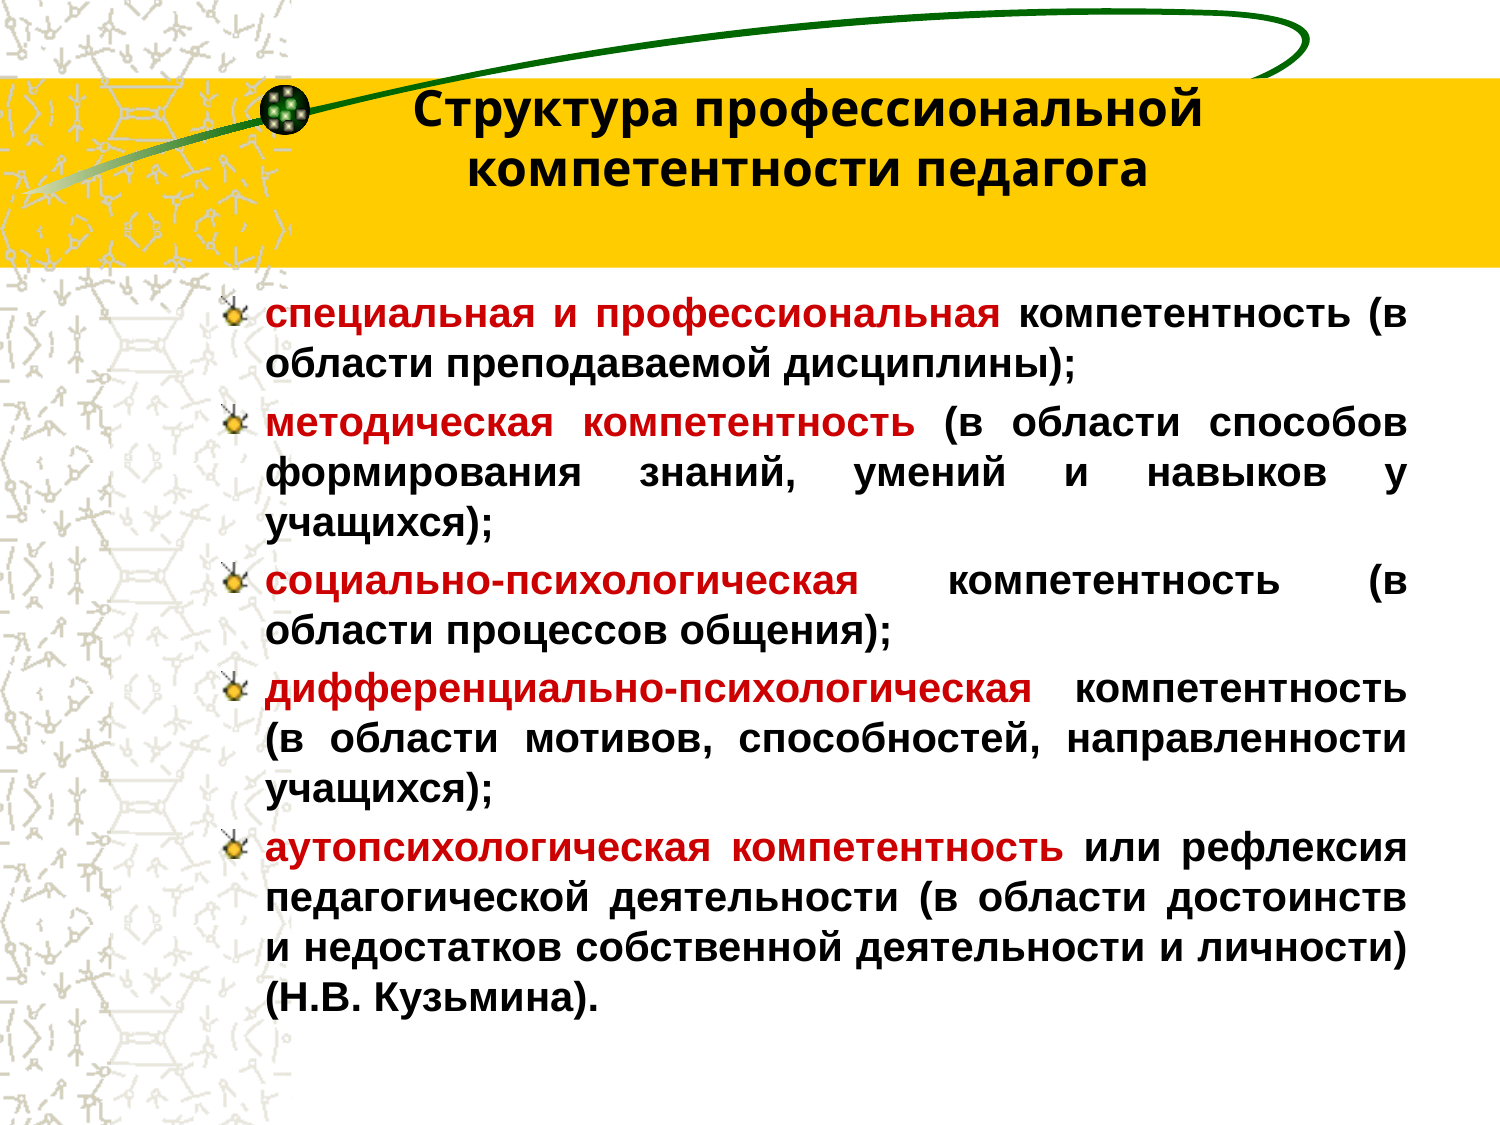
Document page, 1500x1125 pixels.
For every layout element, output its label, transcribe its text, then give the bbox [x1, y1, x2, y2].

list специальная и профессиональная компетентность (в области преподаваемой дисциплины); методическая компетентность (в области способов формирования знаний, умений и навыков у учащихся); социально-психологическая компетентность (в области процессов общения); дифференциально-психологическая компетентность (в области мотивов, способностей, направленности учащихся); аутопсихологическая компетентность или рефлексия педагогической деятельности (в области достоинств и недостатков собственной деятельности и личности) (Н.В. Кузьмина). [206, 219, 1424, 1036]
picture [0, 0, 292, 1125]
picture [221, 404, 251, 434]
title Структура профессиональной компетентности педагога [206, 54, 1411, 218]
picture [221, 562, 251, 593]
picture [221, 296, 251, 326]
picture [221, 829, 251, 859]
picture [221, 671, 251, 701]
